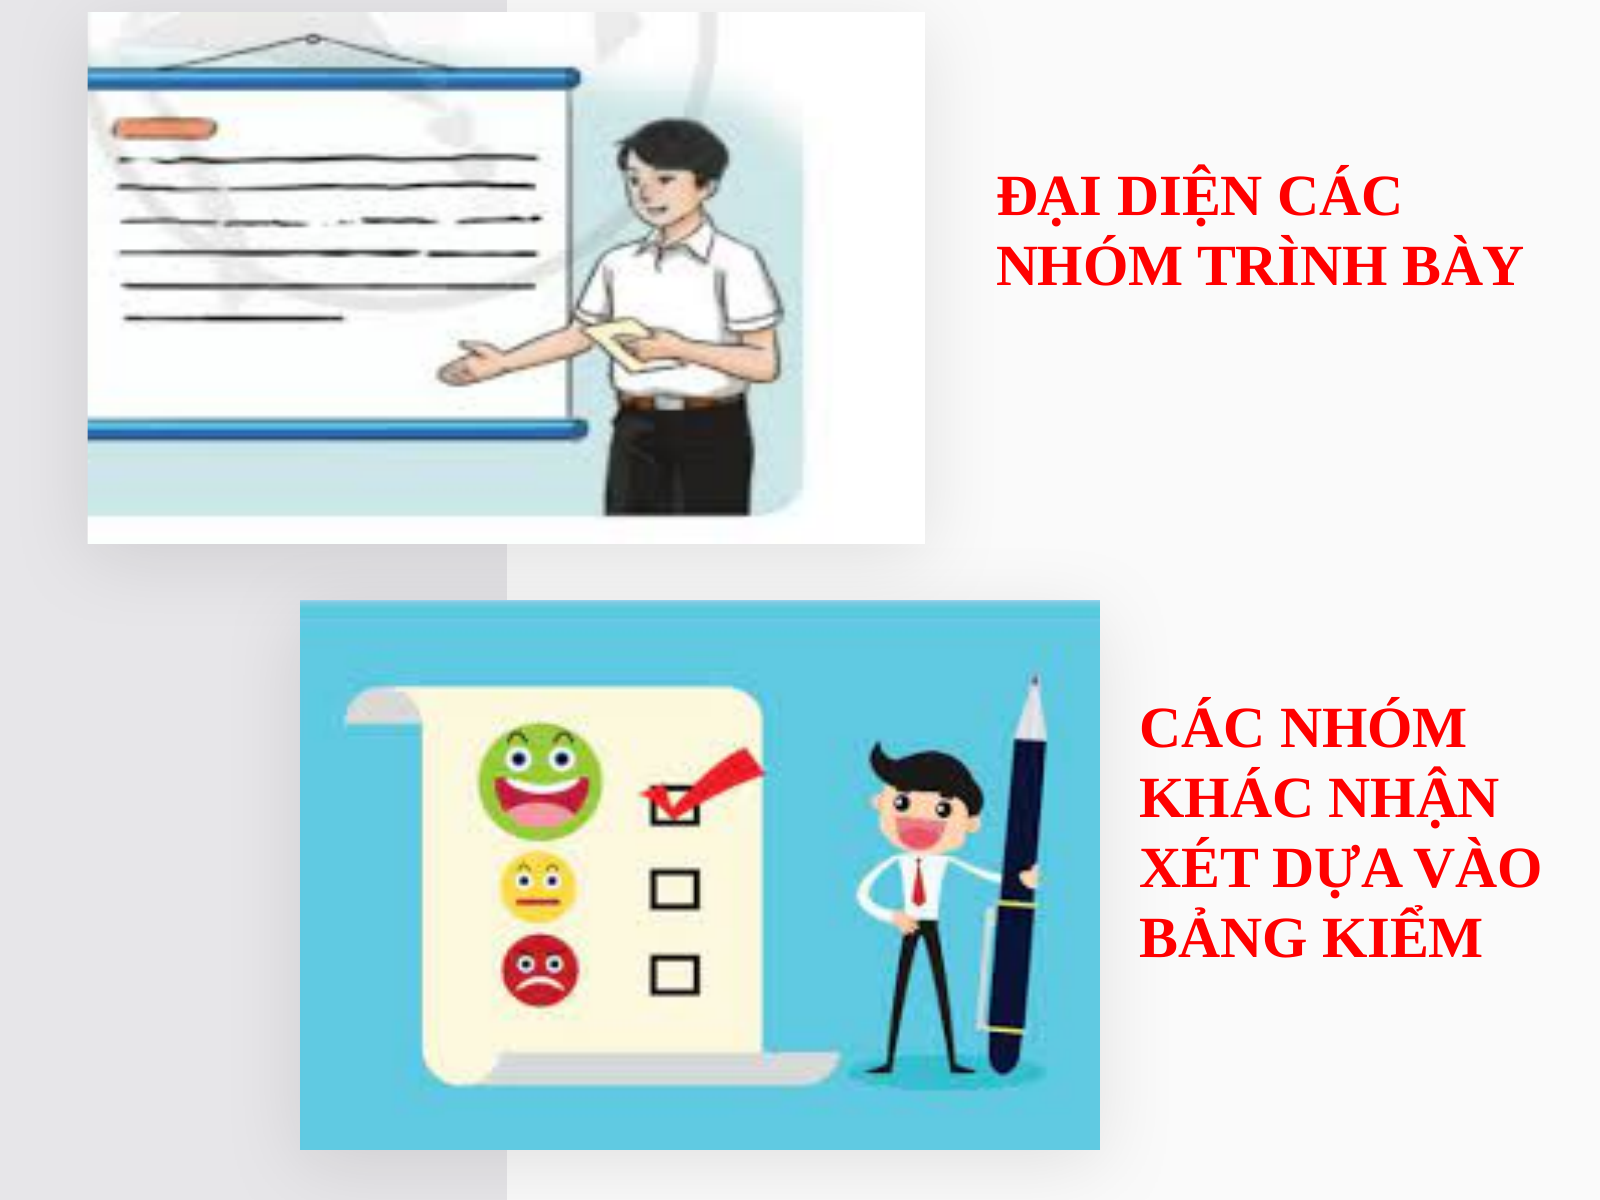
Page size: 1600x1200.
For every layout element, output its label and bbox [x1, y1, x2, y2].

picture [299, 599, 1101, 1151]
picture [87, 12, 926, 544]
text_box [0, 0, 1600, 1200]
